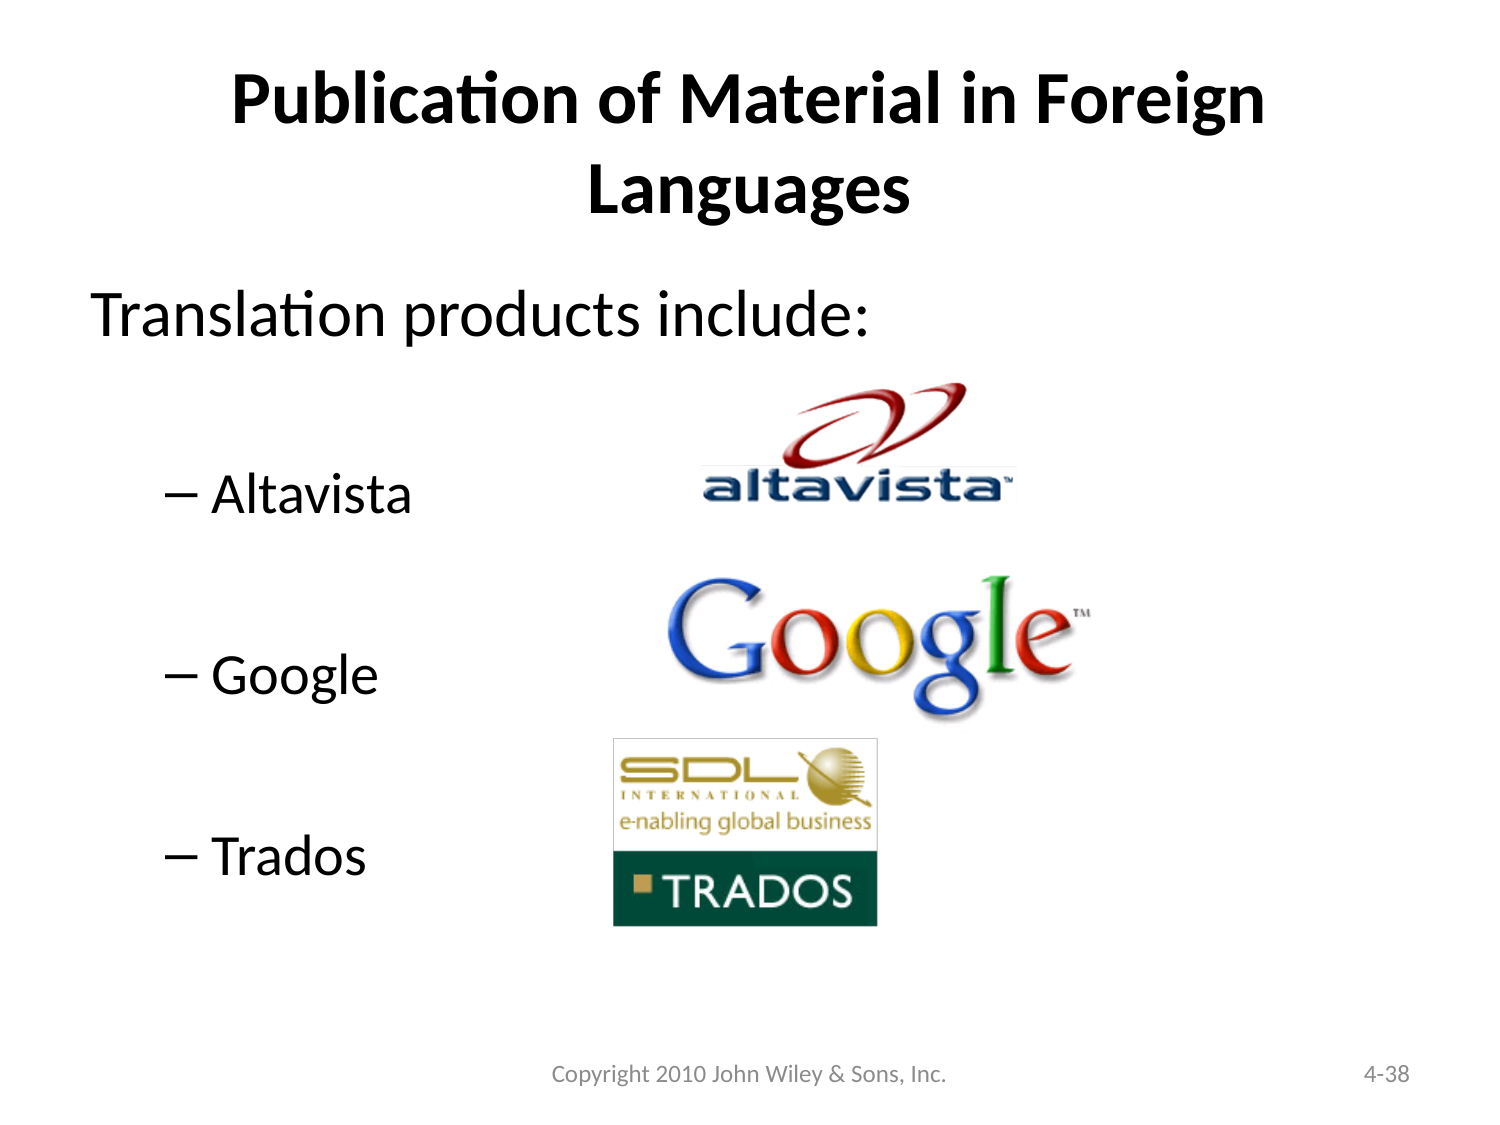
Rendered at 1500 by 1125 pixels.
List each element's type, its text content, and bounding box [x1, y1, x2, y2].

picture [662, 562, 1094, 735]
list Translation products include: Altavista Google Trados [75, 262, 1425, 1005]
picture [612, 737, 879, 929]
title Publication of Material in Foreign Languages [75, 45, 1425, 233]
footer Copyright 2010 John Wiley & Sons, Inc. [512, 1042, 988, 1103]
slide_number 4-38 [1074, 1042, 1425, 1103]
picture [699, 374, 1022, 509]
